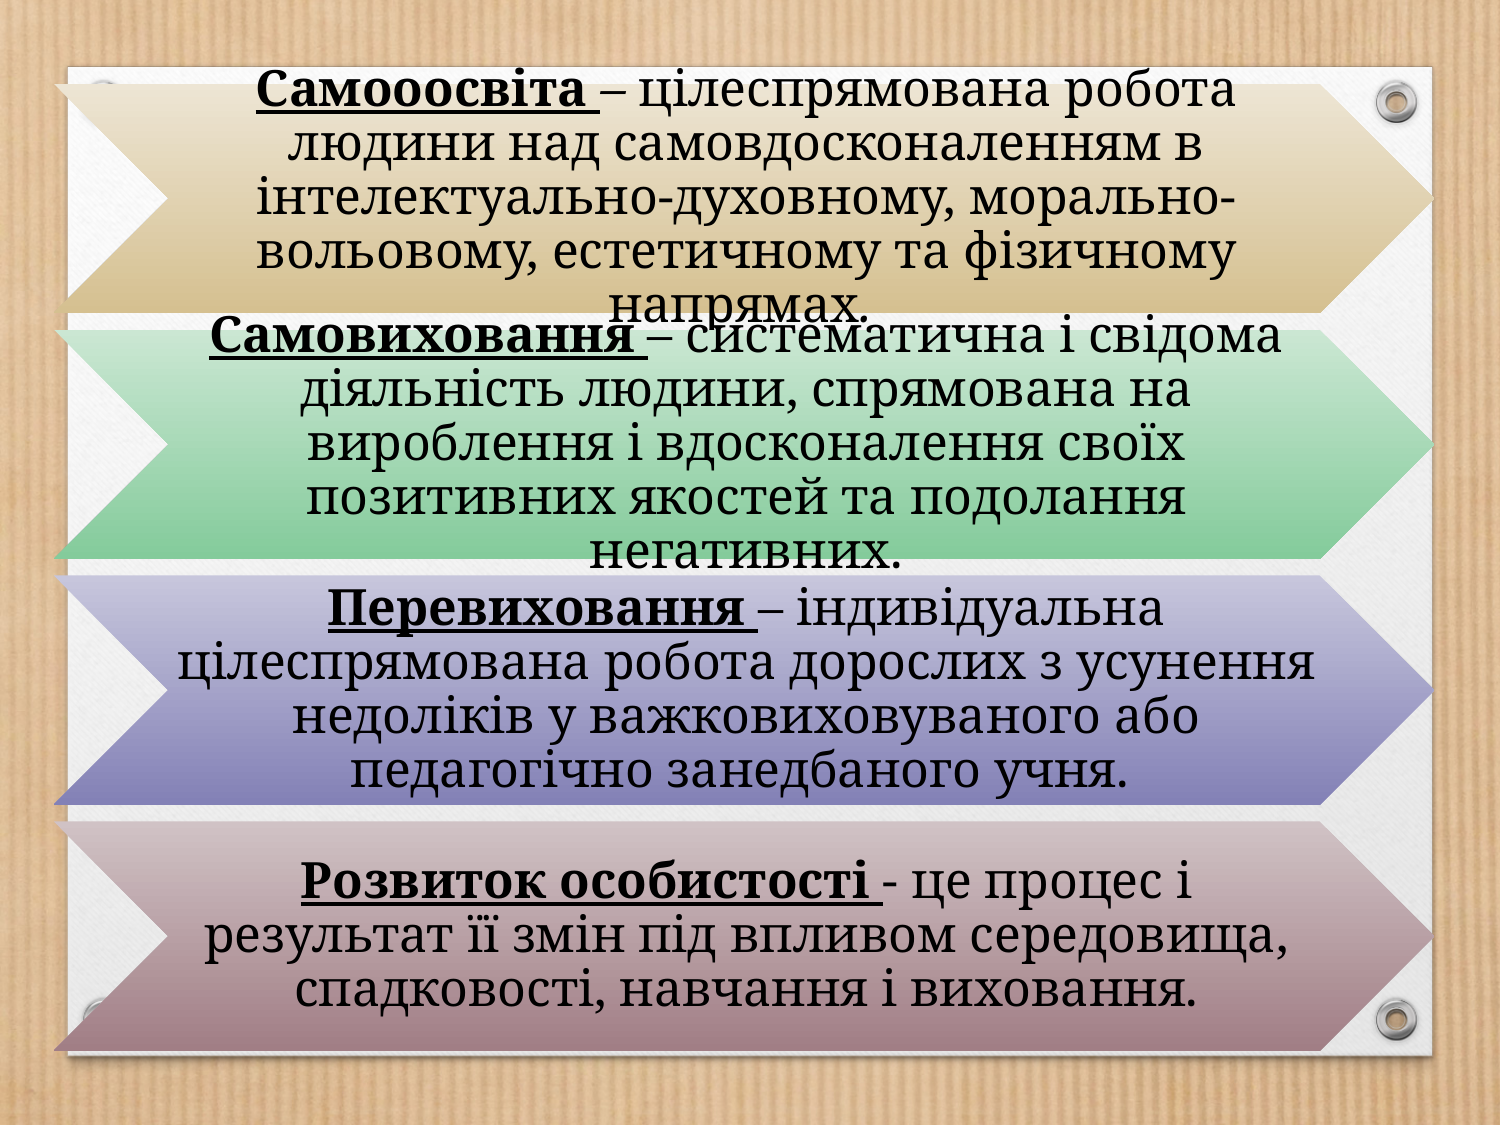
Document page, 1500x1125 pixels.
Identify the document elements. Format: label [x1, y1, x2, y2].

picture [0, 0, 1500, 1125]
text_box [52, 66, 1436, 1069]
